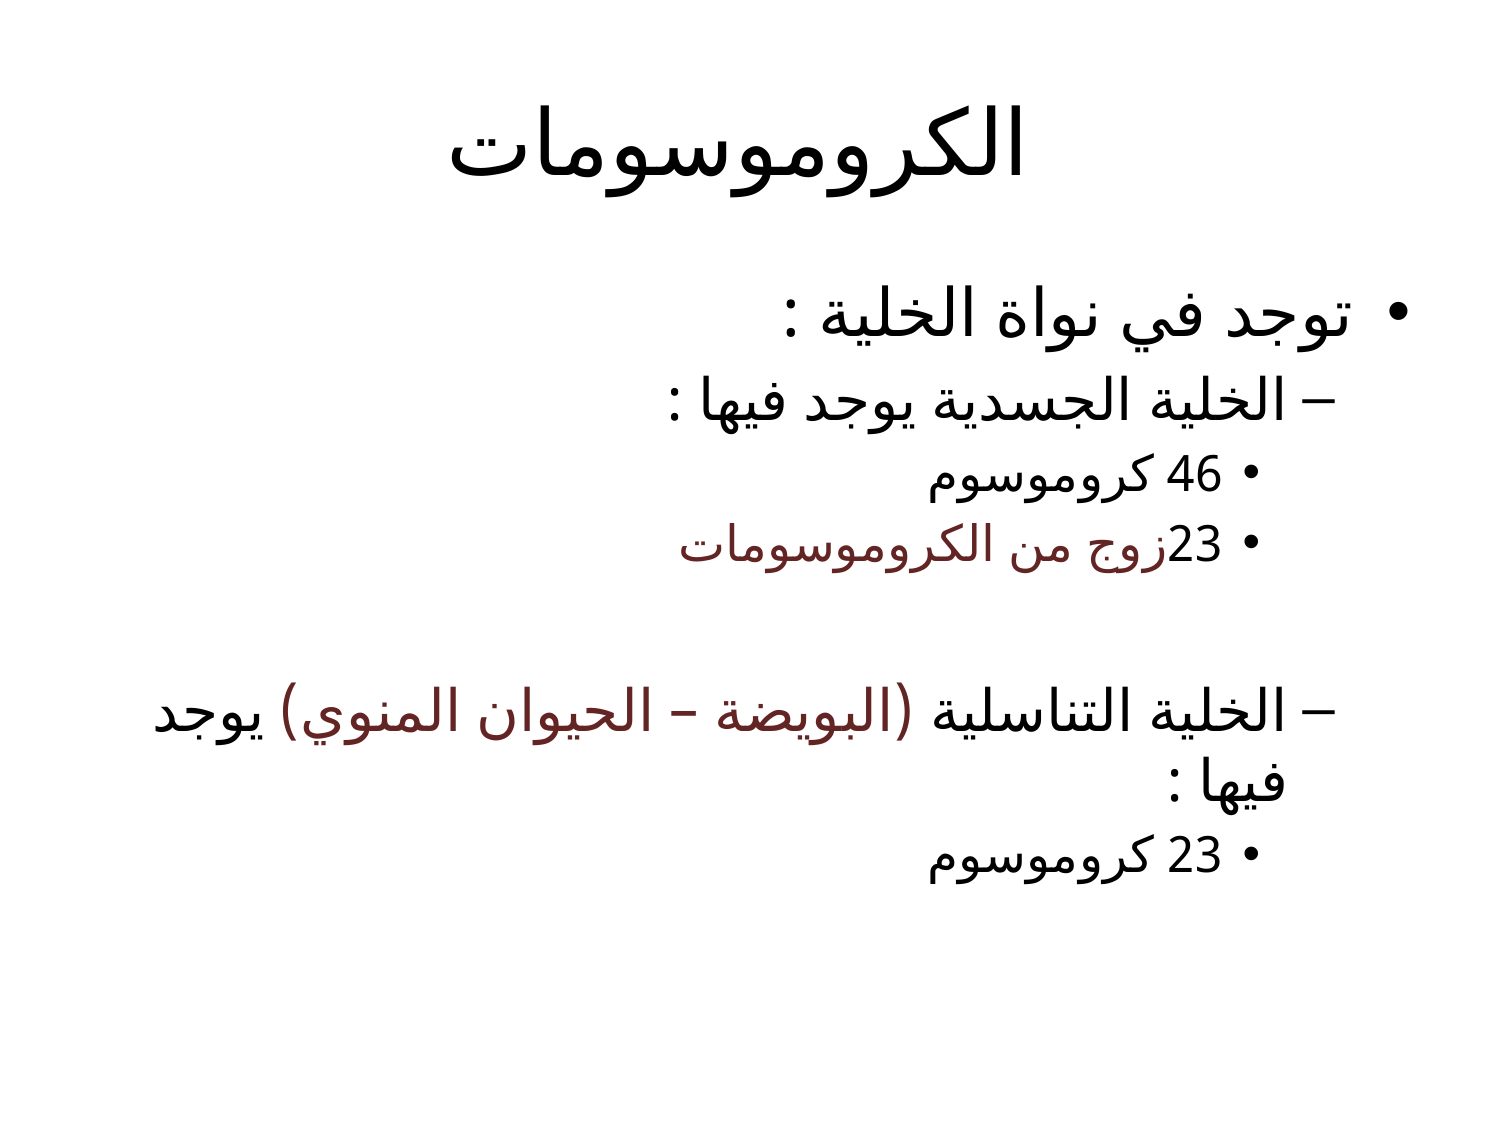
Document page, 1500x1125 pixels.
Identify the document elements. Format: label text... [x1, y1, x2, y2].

title الكروموسومات [75, 45, 1425, 233]
list توجد في نواة الخلية : الخلية الجسدية يوجد فيها : 46 كروموسوم 23زوج من الكروموسومات الخلية التناسلية (البويضة – الحيوان المنوي) يوجد فيها : 23 كروموسوم [75, 262, 1425, 1005]
